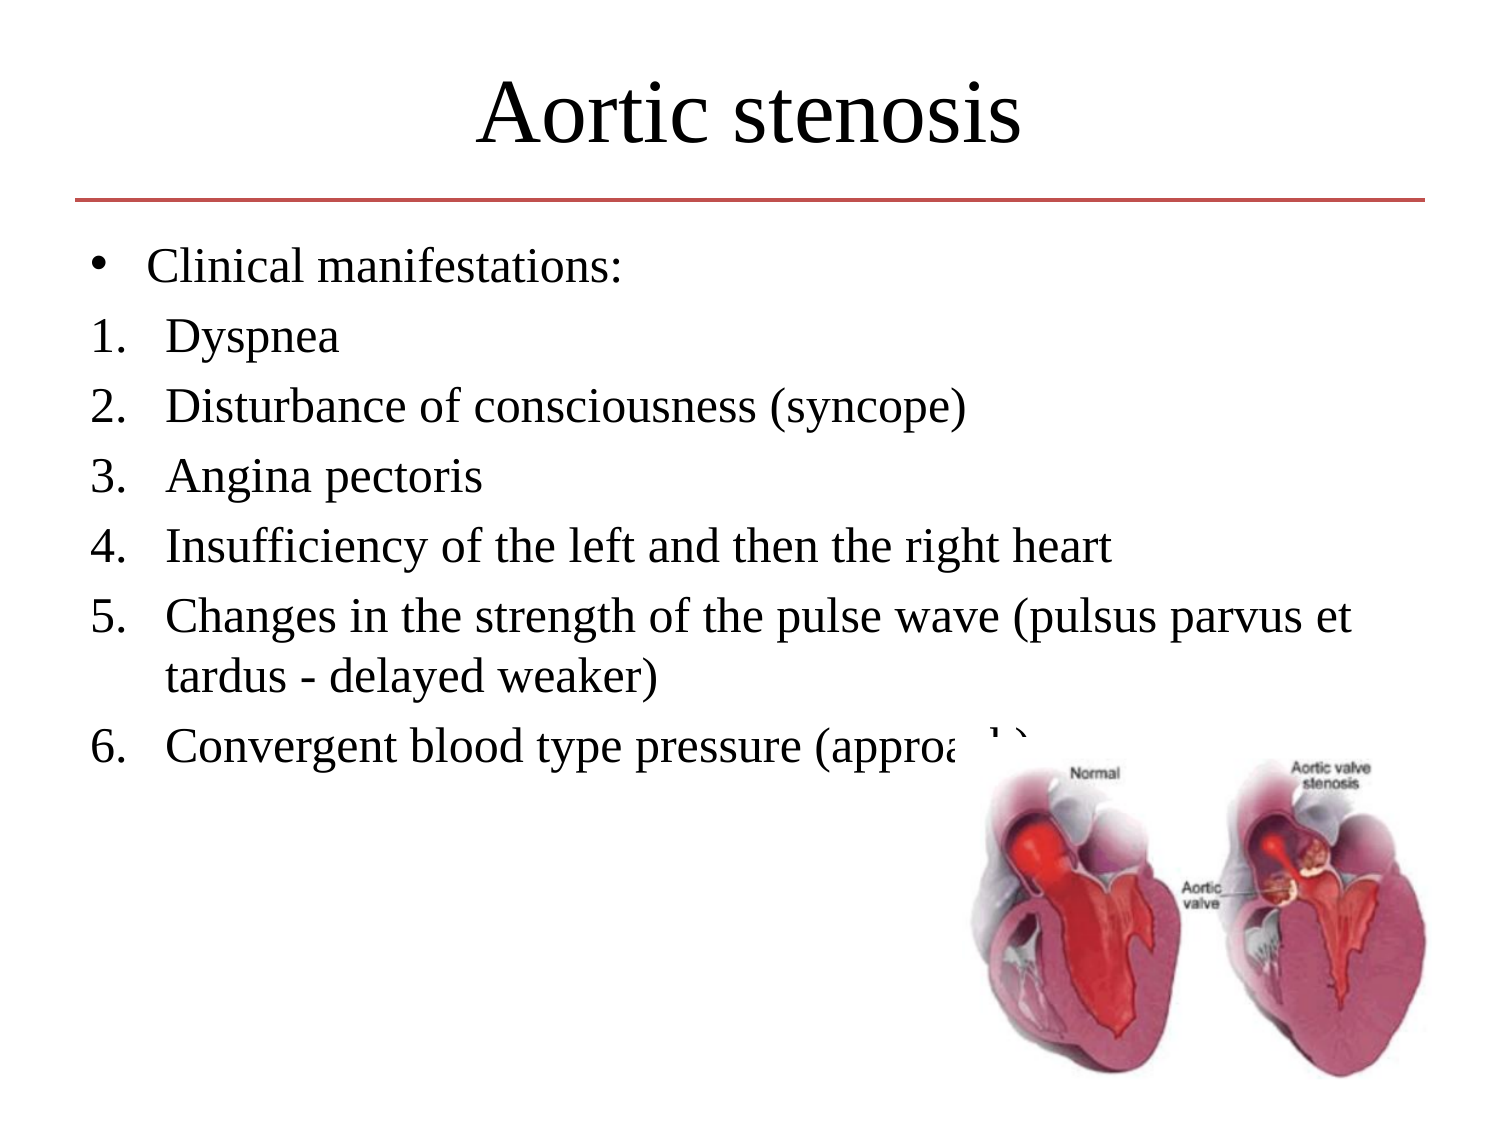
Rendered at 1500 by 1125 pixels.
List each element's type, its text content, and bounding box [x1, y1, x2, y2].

picture [955, 737, 1438, 1101]
list Clinical manifestations: Dyspnea Disturbance of consciousness (syncope) Angina pectoris Insufficiency of the left and then the right heart Changes in the strength of the pulse wave (pulsus parvus et tardus - delayed weaker) Convergent blood type pressure (approach) [74, 224, 1463, 968]
title Aortic stenosis [74, 12, 1426, 199]
